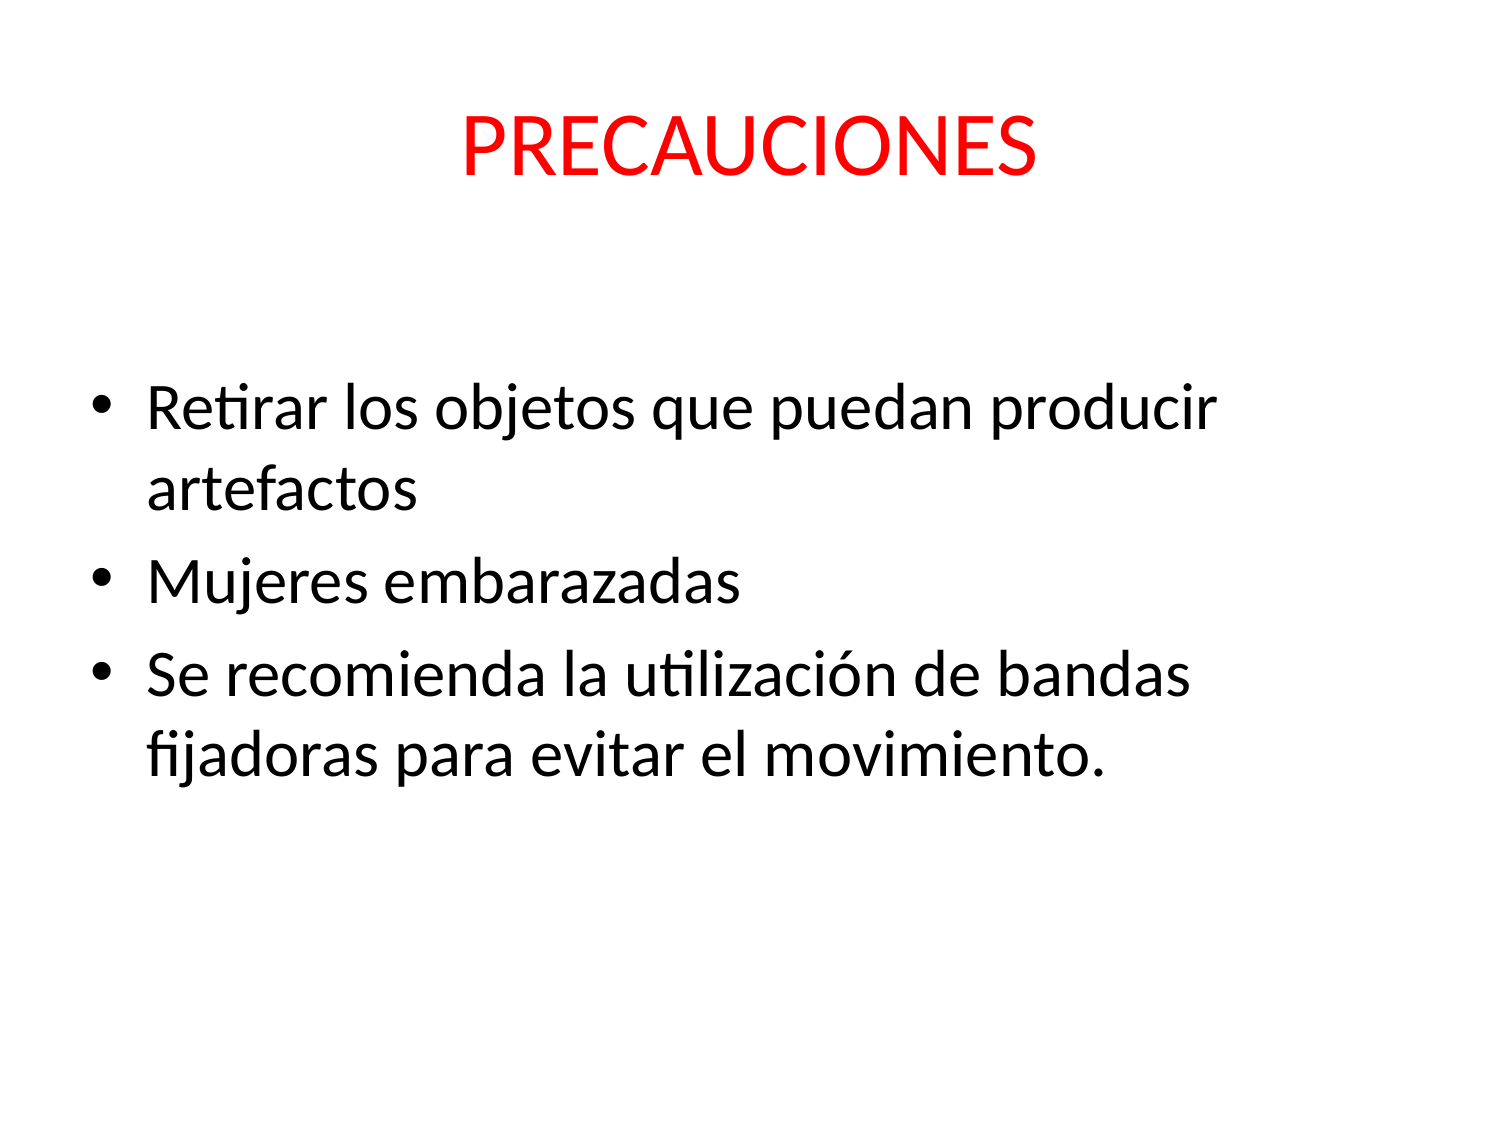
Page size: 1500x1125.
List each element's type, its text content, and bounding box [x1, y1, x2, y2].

title PRECAUCIONES [75, 45, 1425, 233]
list Retirar los objetos que puedan producir artefactos Mujeres embarazadas Se recomienda la utilización de bandas fijadoras para evitar el movimiento. [75, 262, 1425, 1005]
